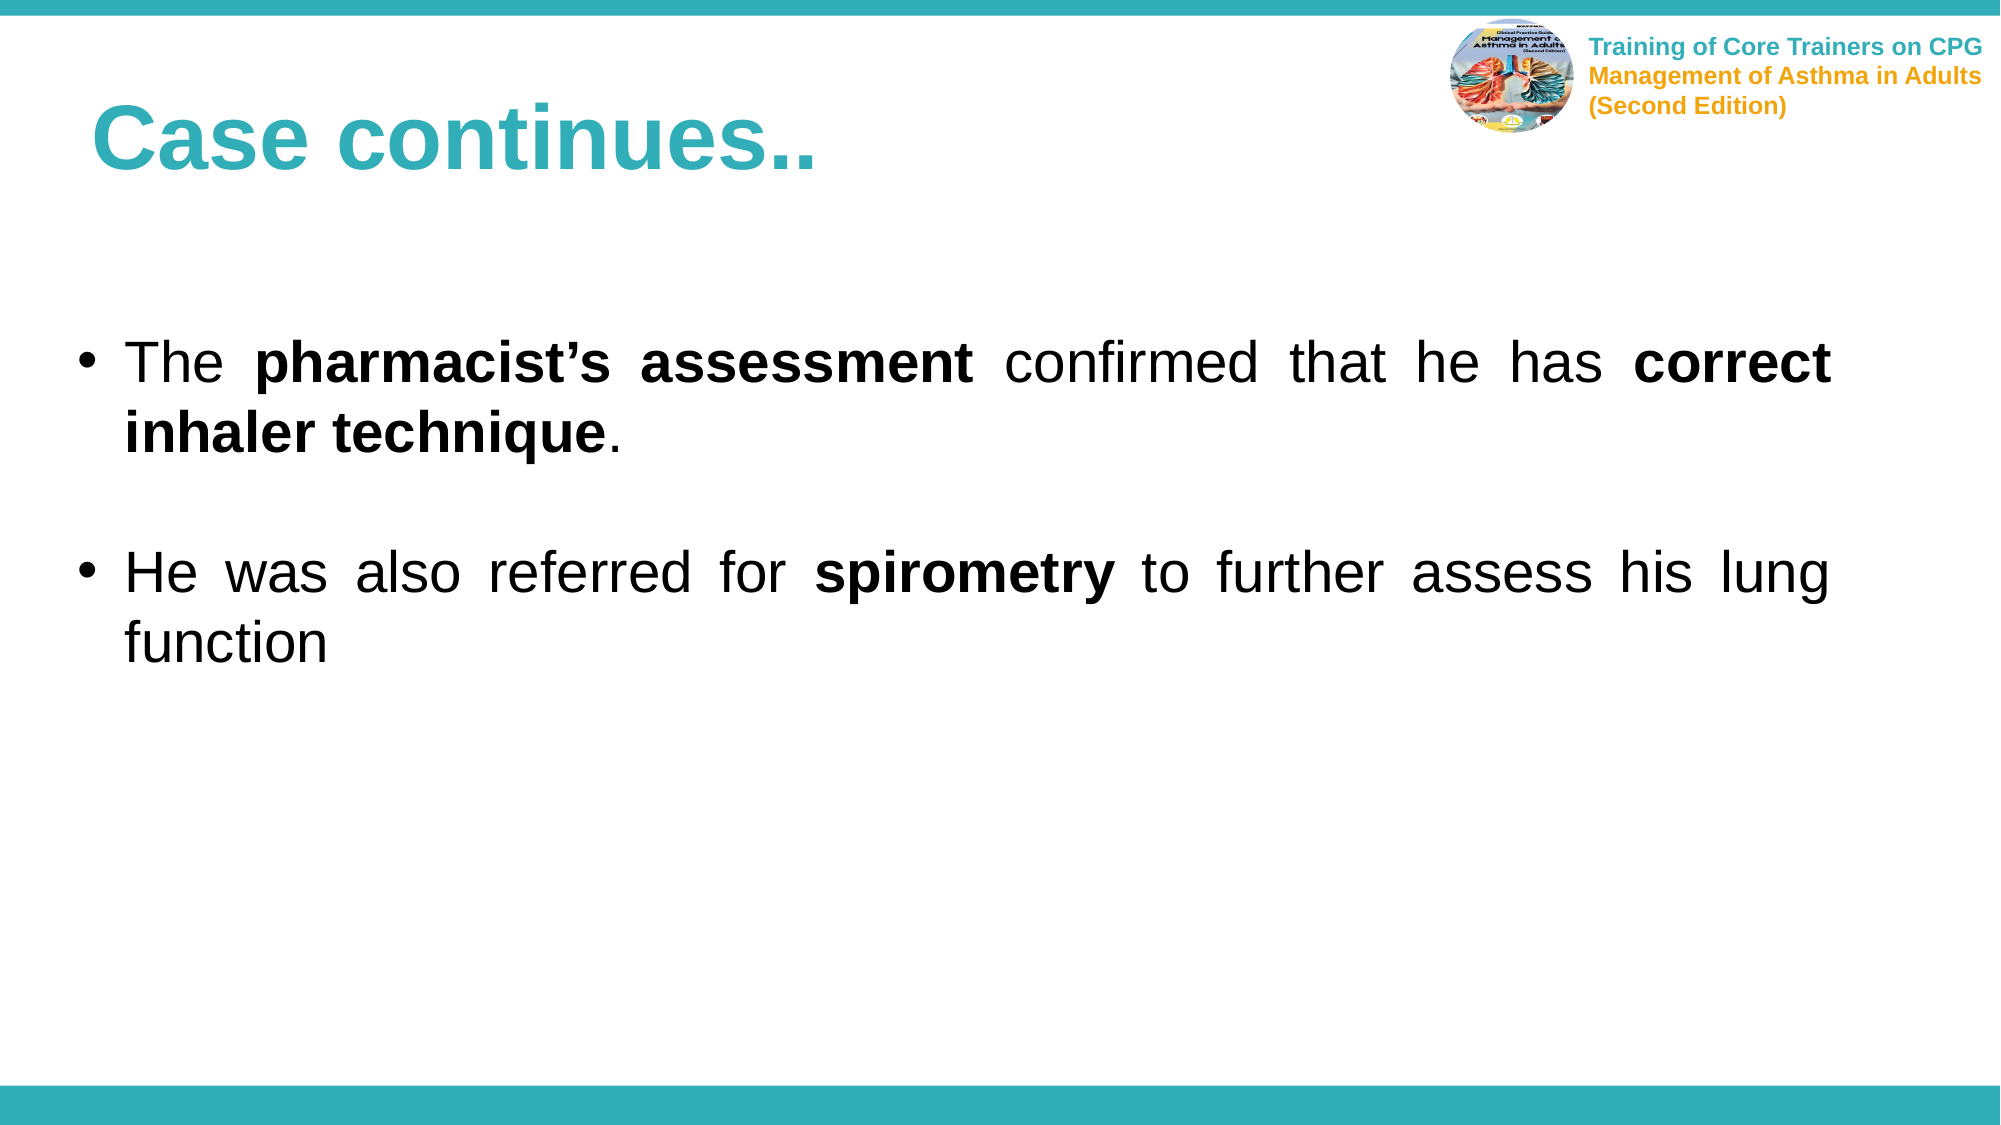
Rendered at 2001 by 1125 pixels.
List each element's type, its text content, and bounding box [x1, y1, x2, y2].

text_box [1449, 18, 2000, 133]
text_box Case continues.. [0, 69, 2000, 196]
text_box The pharmacist’s assessment confirmed that he has correct inhaler technique. He was also referred for spirometry to further assess his lung function [62, 246, 1847, 682]
